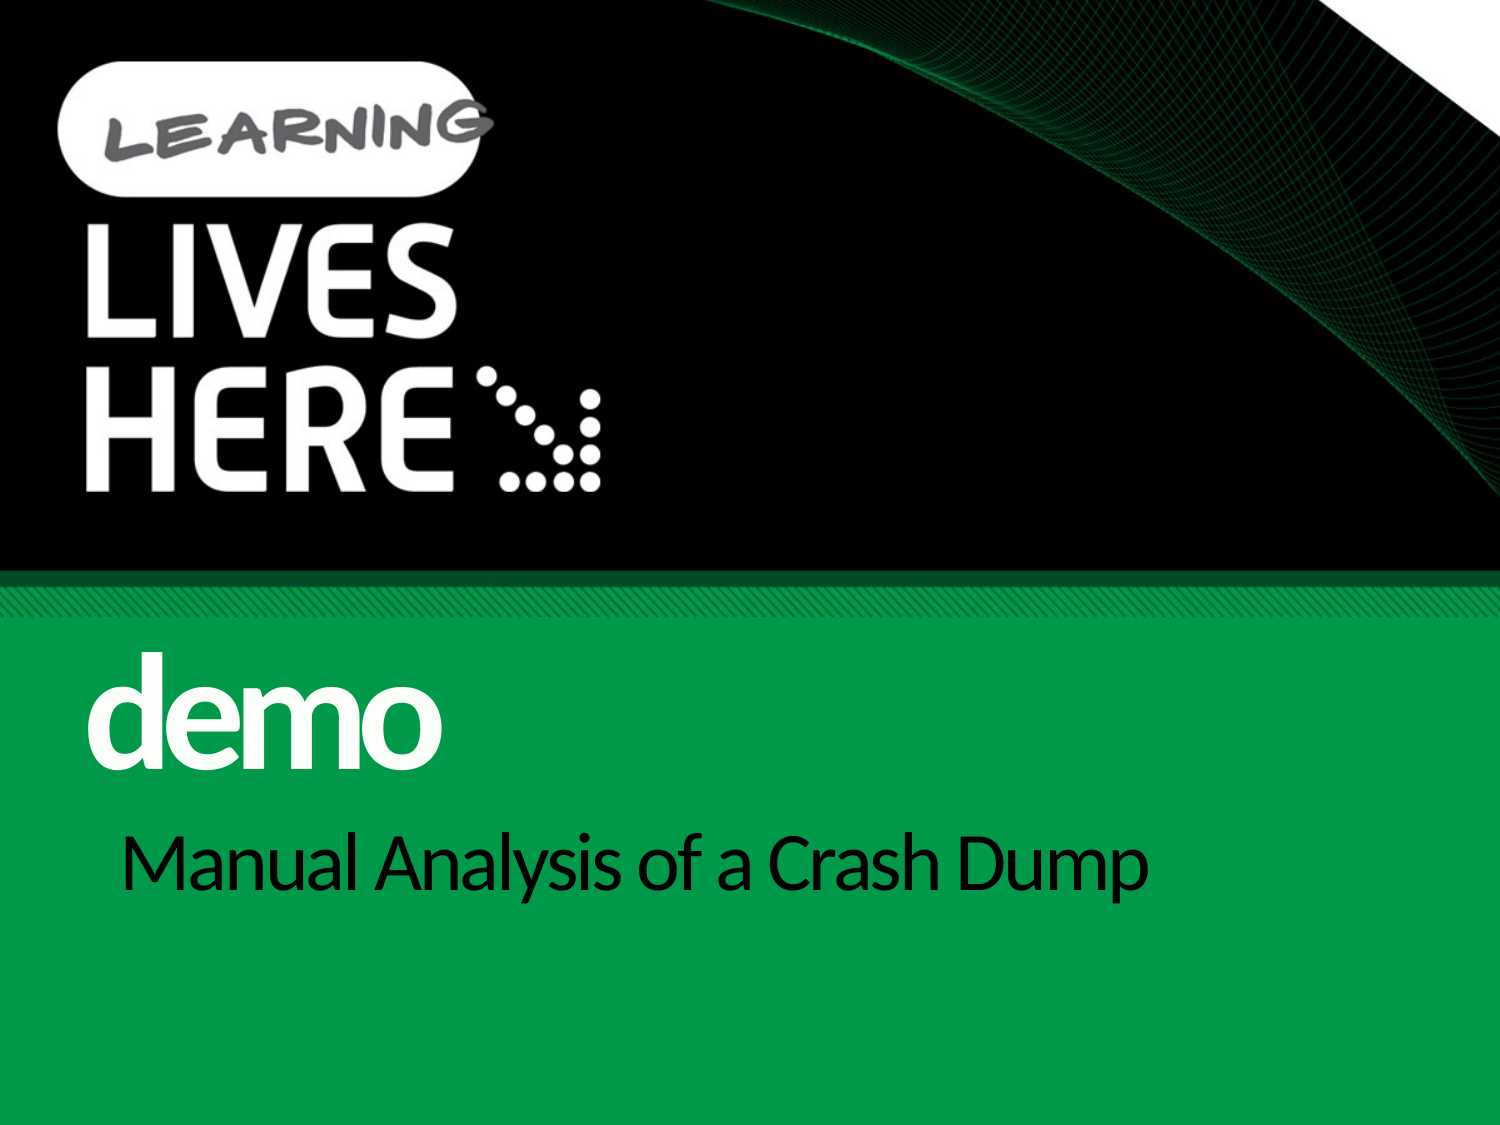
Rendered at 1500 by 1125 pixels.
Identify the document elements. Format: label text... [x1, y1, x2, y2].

title Manual Analysis of a Crash Dump [119, 818, 1375, 943]
picture [0, 0, 1500, 1125]
list demo [83, 625, 1344, 800]
